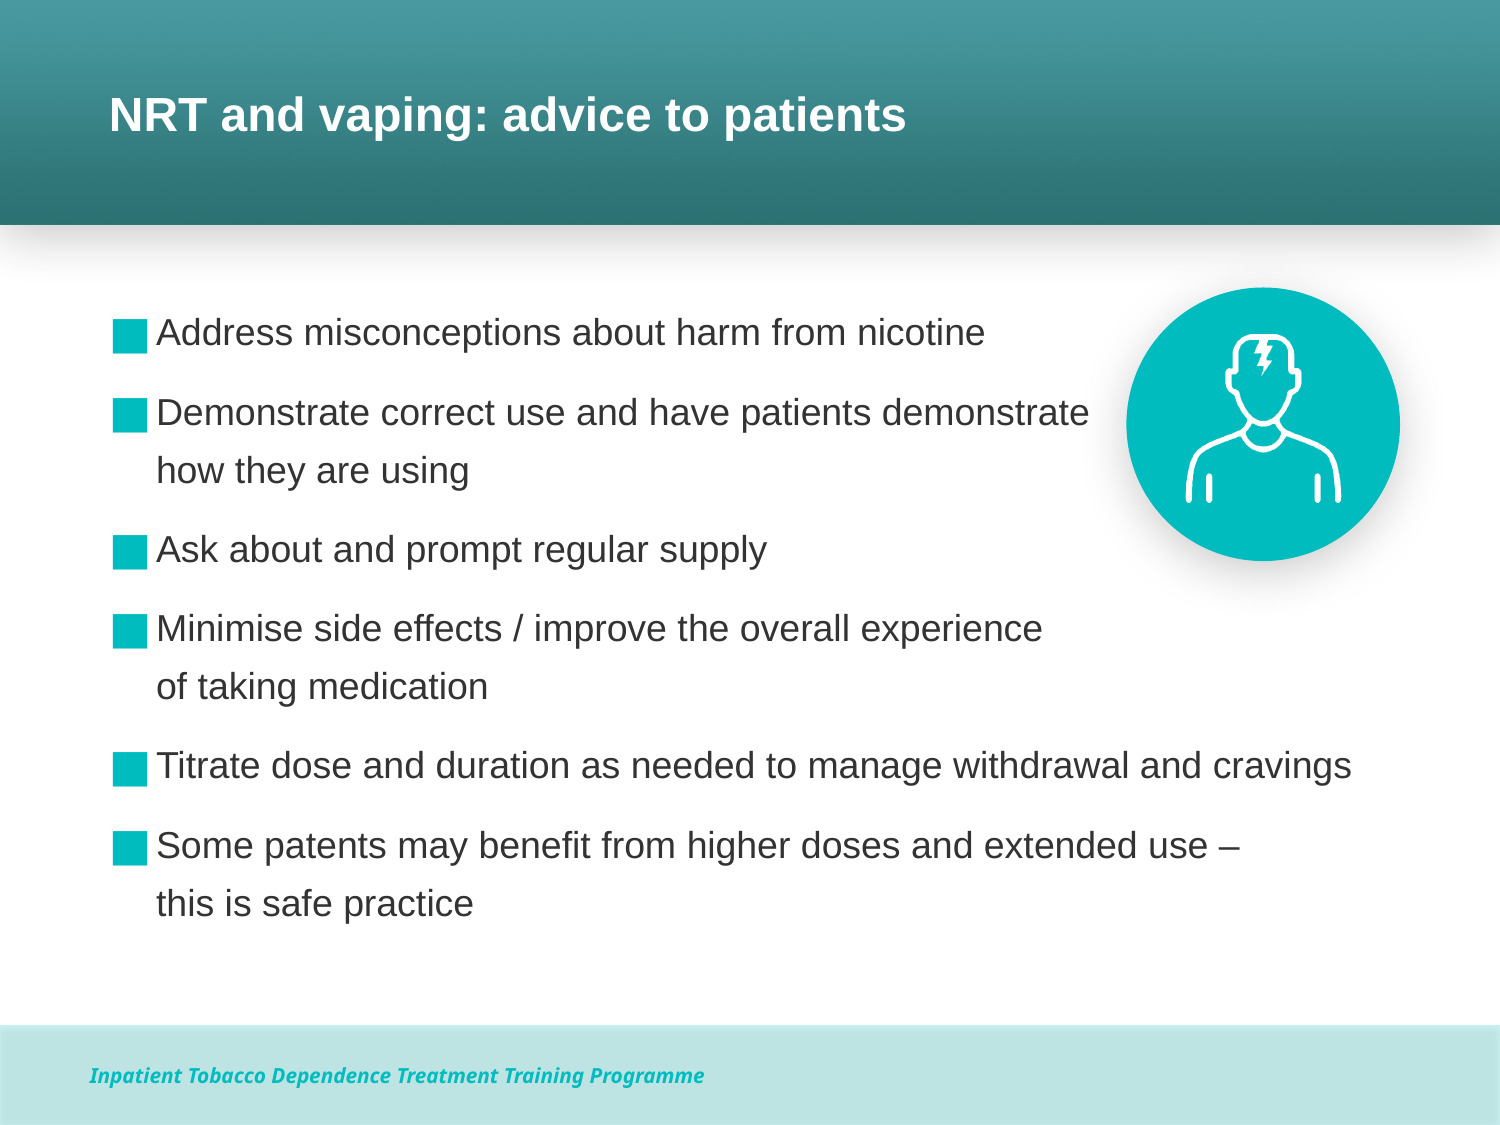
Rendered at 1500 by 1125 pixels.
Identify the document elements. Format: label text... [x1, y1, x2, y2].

list Address misconceptions about harm from nicotine Demonstrate correct use and have patients demonstrate how they are using Ask about and prompt regular supply Minimise side effects / improve the overall experience of taking medication Titrate dose and duration as needed to manage withdrawal and cravings Some patents may benefit from higher doses and extended use ‒ this is safe practice [93, 287, 1401, 976]
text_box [1126, 287, 1401, 562]
picture [0, 0, 1500, 225]
title NRT and vaping: advice to patients [93, 24, 1401, 201]
footer Inpatient Tobacco Dependence Treatment Training Programme [74, 1055, 1366, 1115]
